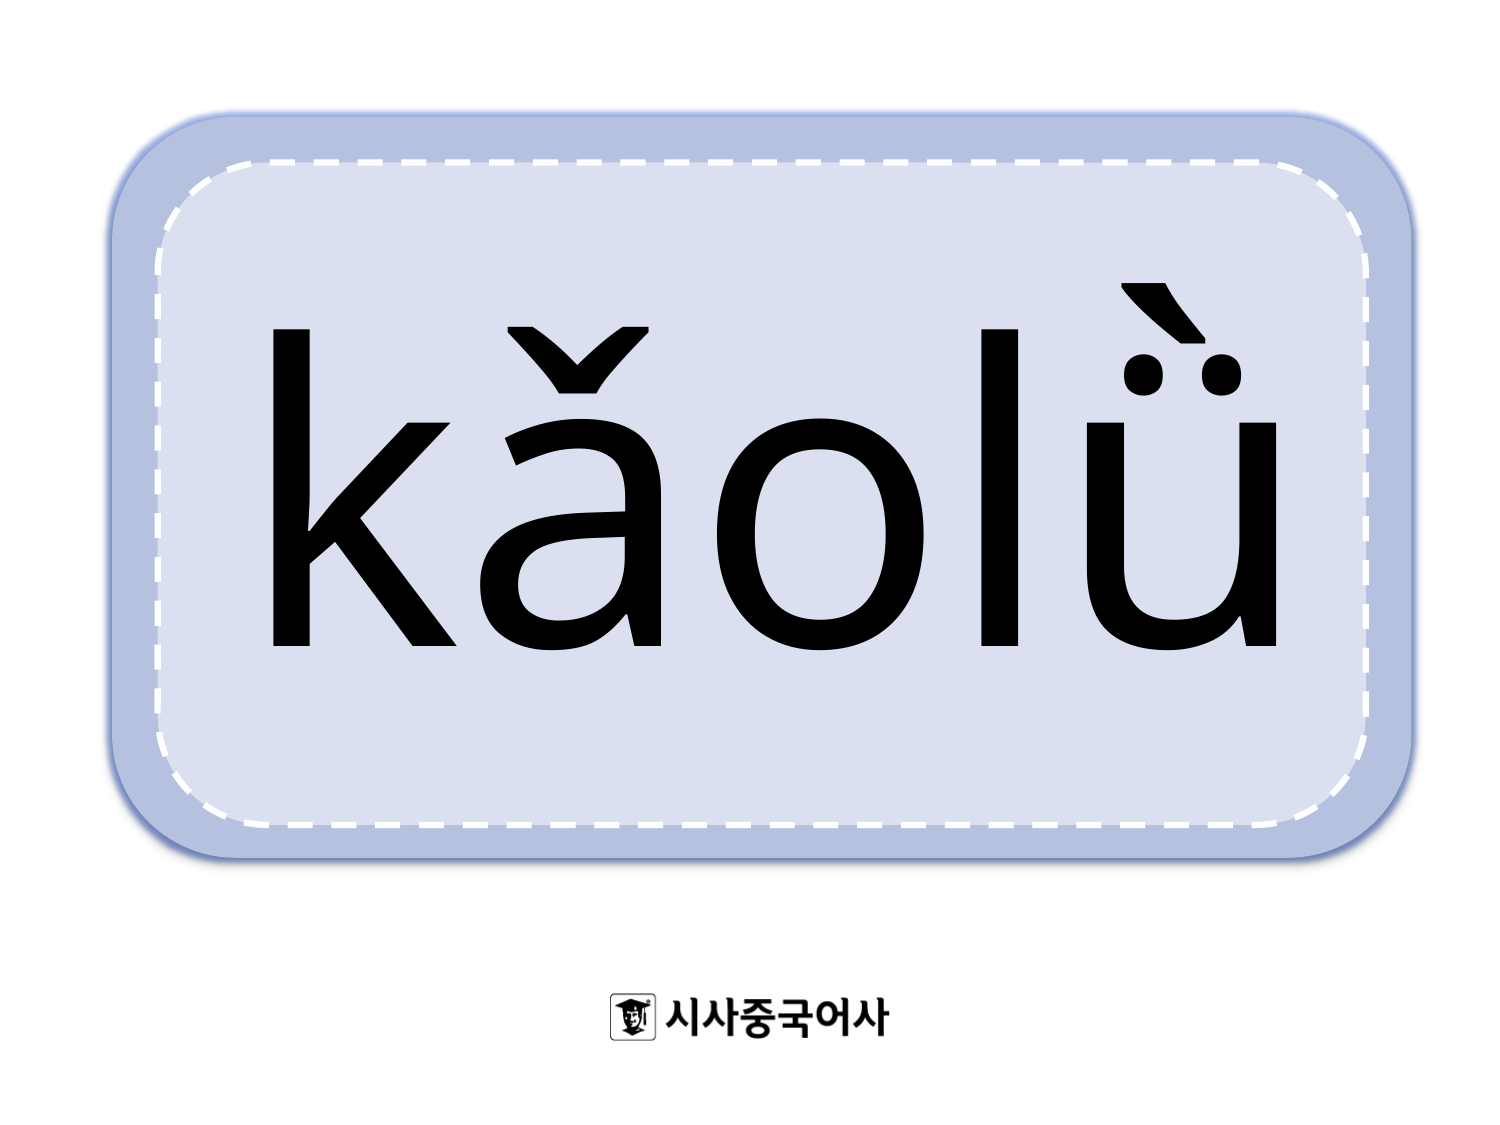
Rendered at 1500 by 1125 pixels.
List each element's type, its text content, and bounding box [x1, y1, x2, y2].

picture [602, 987, 898, 1047]
text_box kǎolǜ [171, 149, 1380, 812]
